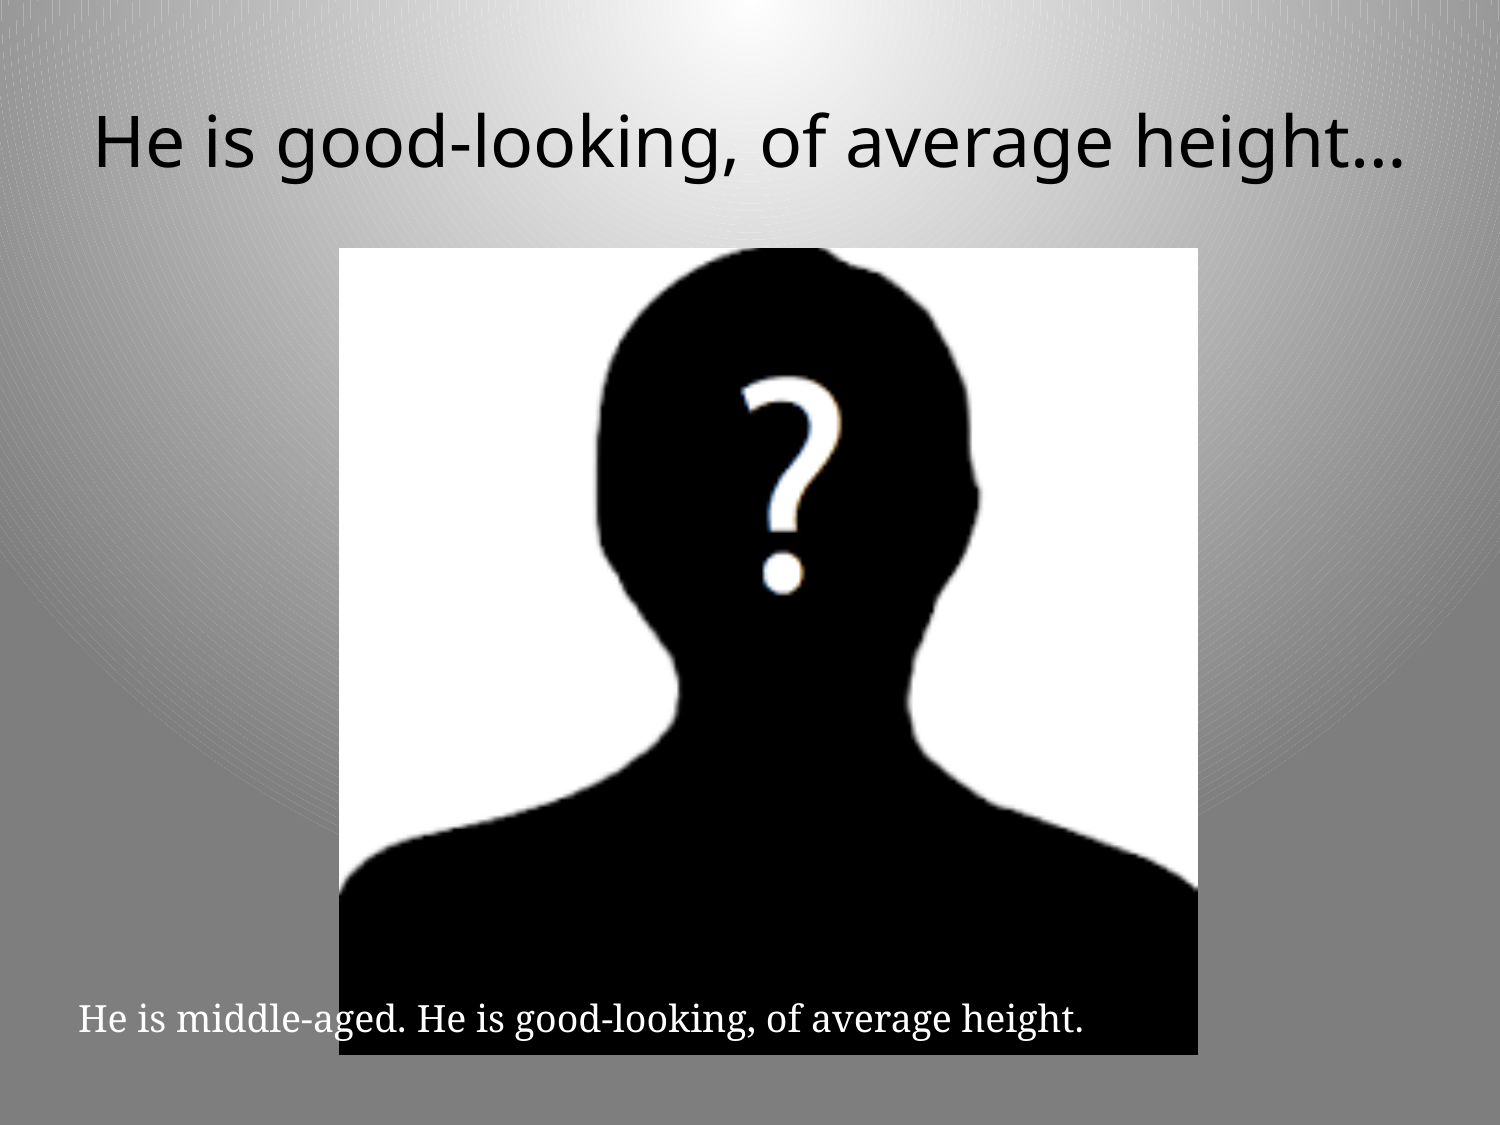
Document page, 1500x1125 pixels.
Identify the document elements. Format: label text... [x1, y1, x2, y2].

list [339, 248, 1199, 1055]
title He is good-looking, of average height… [75, 45, 1425, 233]
text_box He is middle-aged. He is good-looking, of average height. [63, 987, 334, 1048]
